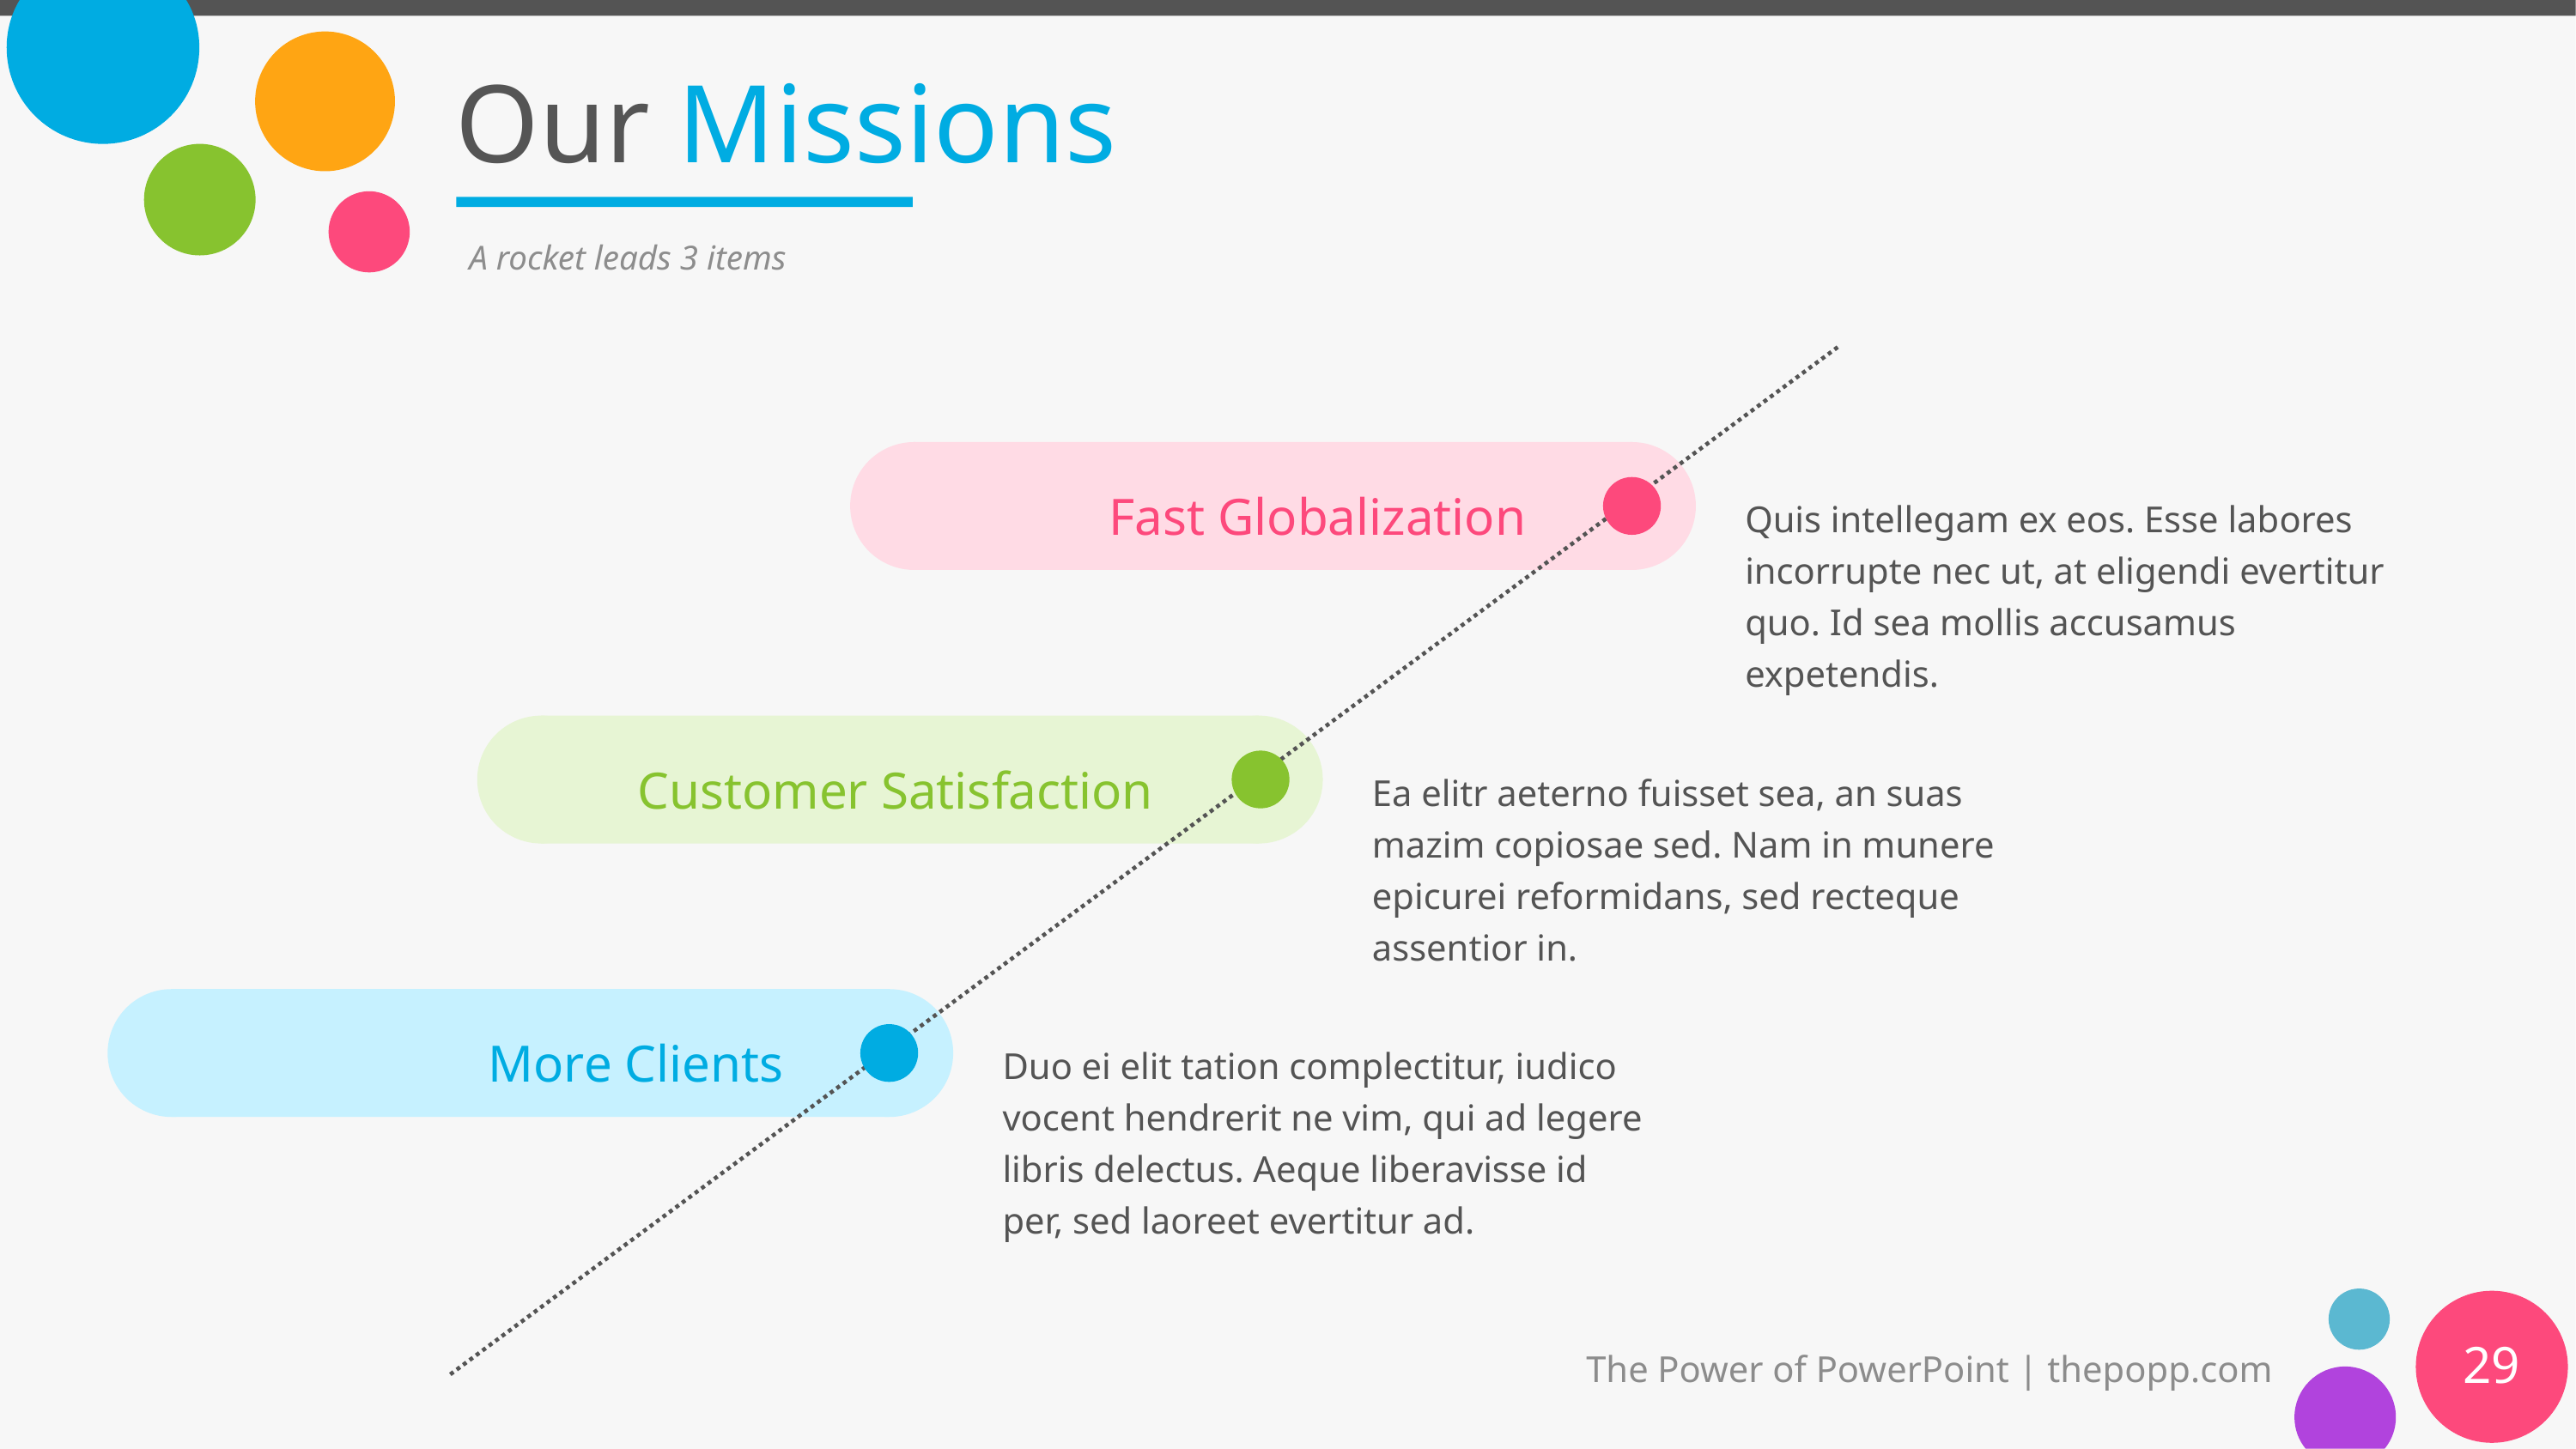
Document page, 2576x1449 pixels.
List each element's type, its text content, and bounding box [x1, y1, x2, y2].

slide_number 29 [2415, 1328, 2568, 1406]
list Duo ei elit tation complectitur, iudico vocent hendrerit ne vim, qui ad legere libris delectus. Aeque liberavisse id per, sed laoreet evertitur ad. [979, 1023, 1679, 1263]
footer The Power of PowerPoint | thepopp.com [1479, 1332, 2296, 1410]
list Ea elitr aeterno fuisset sea, an suas mazim copiosae sed. Nam in munere epicurei reformidans, sed recteque assentior in. [1349, 750, 2048, 990]
list Fast Globalization [931, 458, 1550, 561]
list More Clients [188, 1005, 807, 1107]
list Customer Satisfaction [557, 731, 1176, 834]
title Our Missions [433, 34, 2454, 204]
list Quis intellegam ex eos. Esse labores incorrupte nec ut, at eligendi evertitur quo. Id sea mollis accusamus expetendis. [1722, 476, 2421, 716]
list A rocket leads 3 items [446, 217, 2465, 288]
